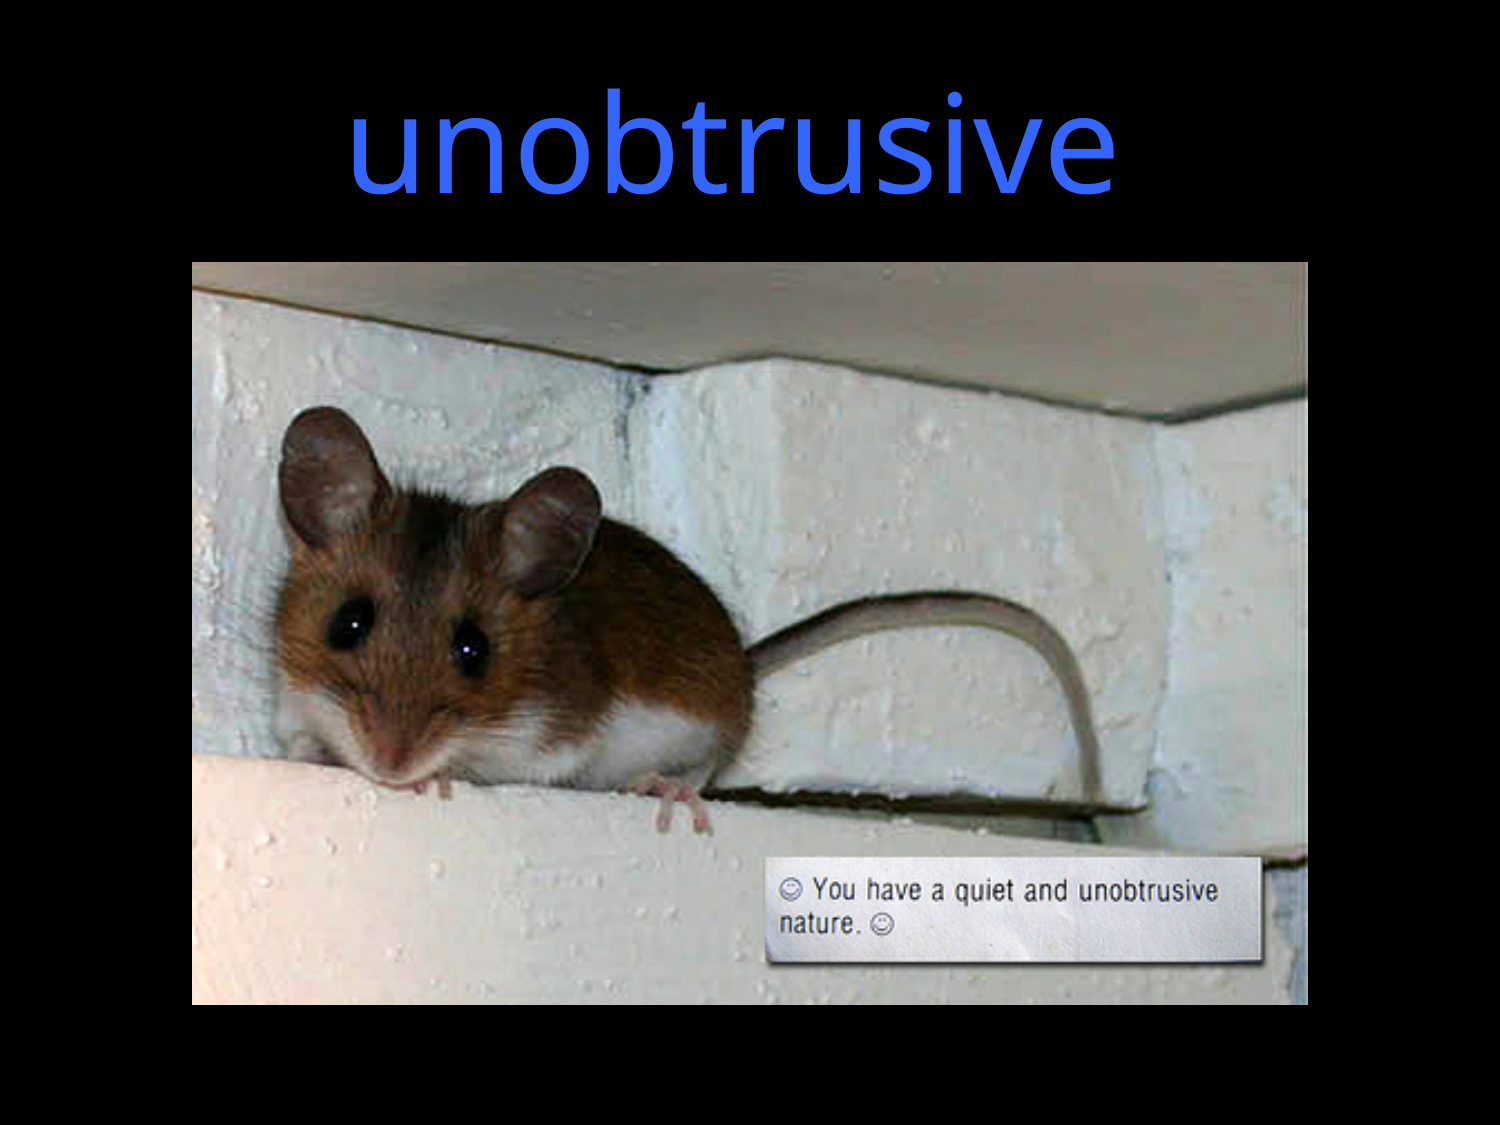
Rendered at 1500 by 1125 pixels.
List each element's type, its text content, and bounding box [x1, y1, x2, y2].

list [74, 262, 1426, 1006]
title unobtrusive [75, 45, 1425, 233]
